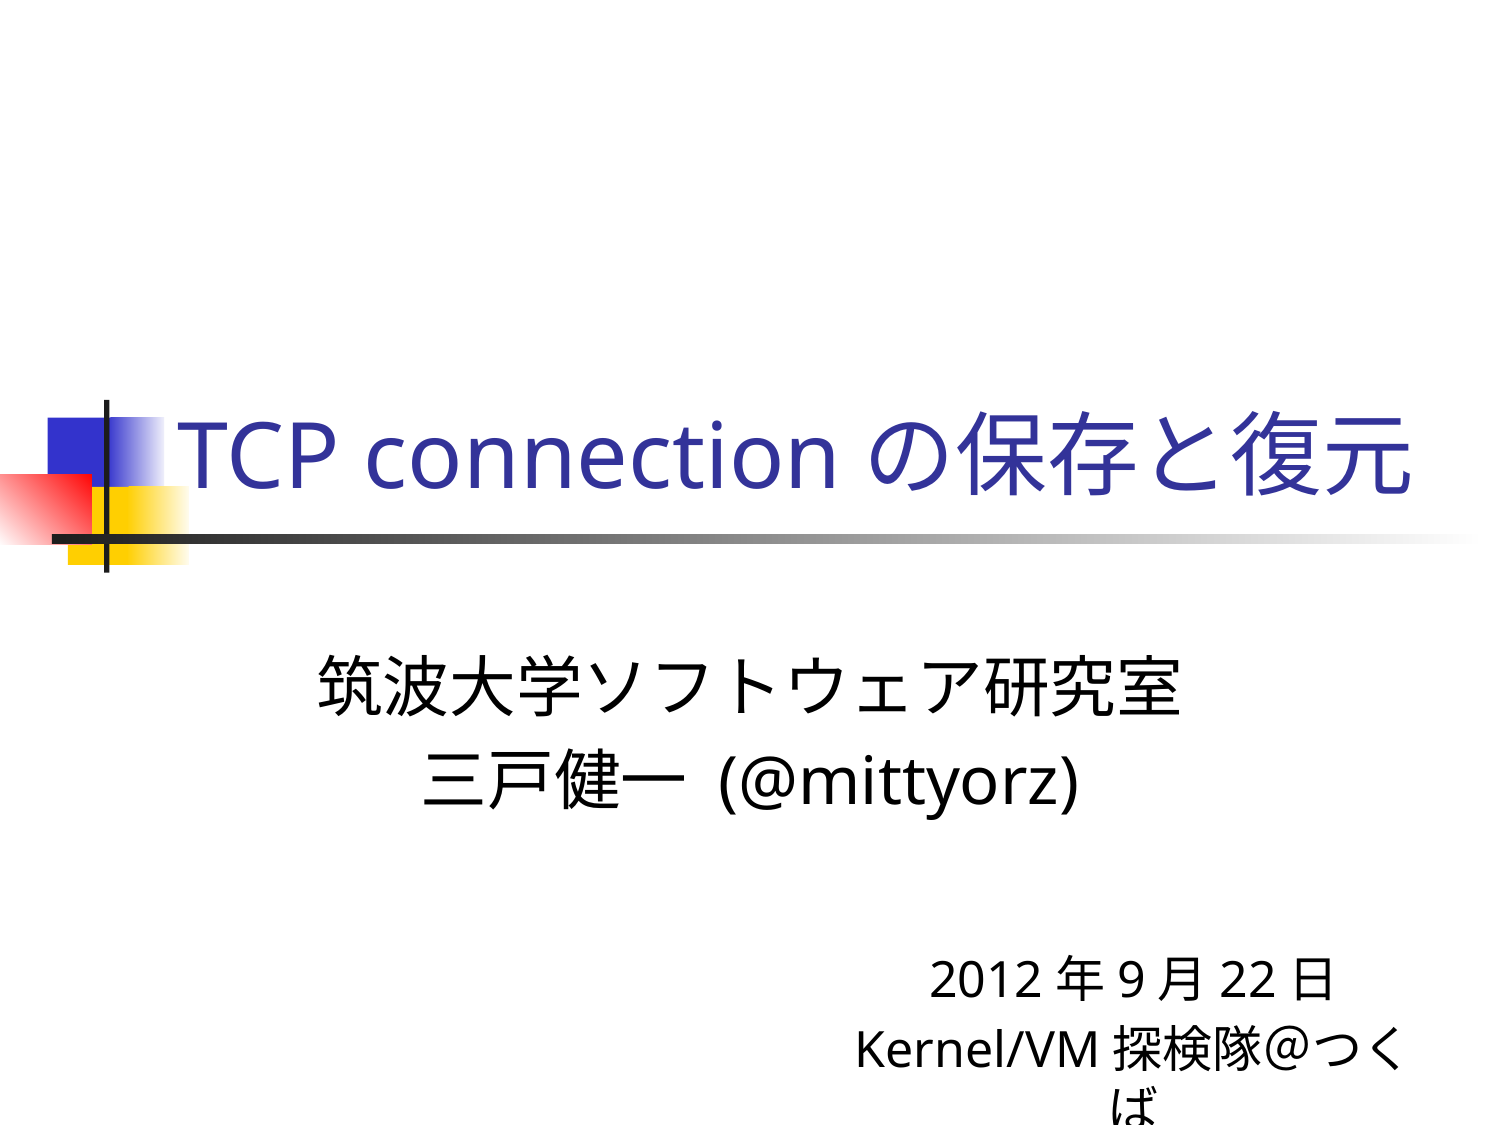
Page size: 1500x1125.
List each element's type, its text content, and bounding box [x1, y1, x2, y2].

subtitle 筑波大学ソフトウェア研究室 三戸健一 (@mittyorz) [224, 637, 1276, 926]
text_box 2012年9月22日 Kernel/VM探検隊＠つくば [832, 940, 1436, 1083]
title TCP connectionの保存と復元 [162, 274, 1438, 516]
